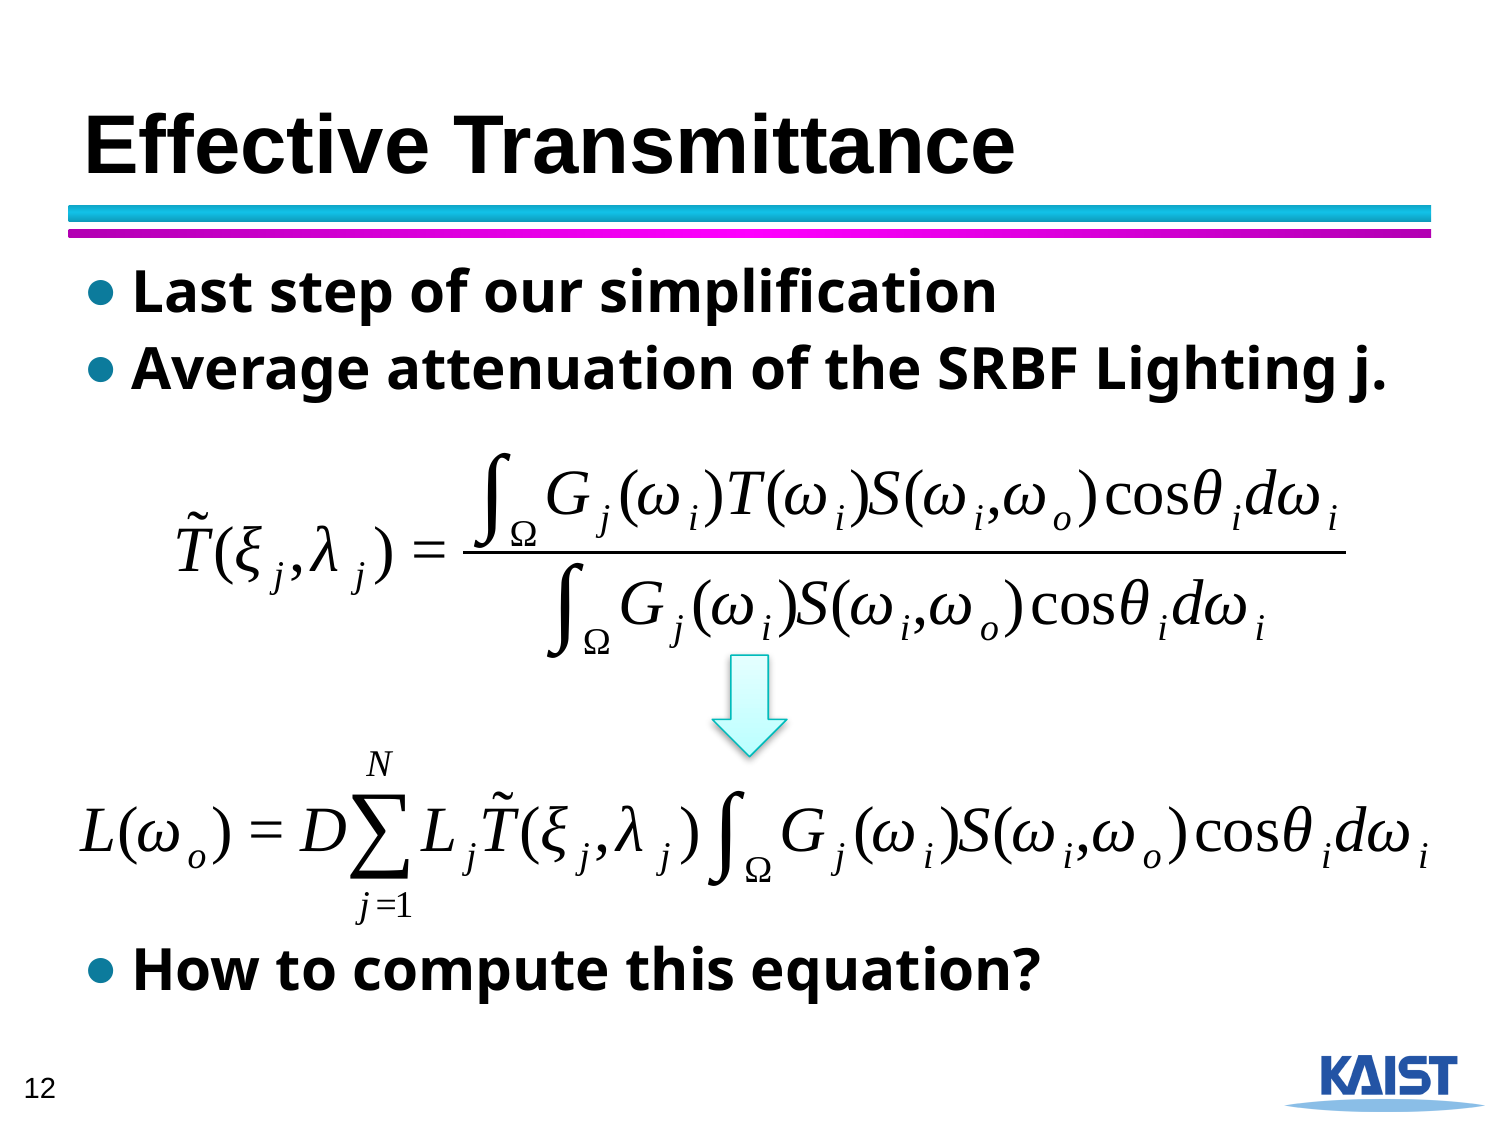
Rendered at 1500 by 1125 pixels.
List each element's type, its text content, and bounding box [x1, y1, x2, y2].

picture [1284, 1055, 1485, 1112]
text_box How to compute this equation? [68, 940, 1434, 1039]
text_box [69, 738, 1435, 933]
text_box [165, 442, 1353, 664]
title Effective Transmittance [68, 48, 1428, 199]
list Last step of our simplification Average attenuation of the SRBF Lighting j. [68, 259, 1434, 460]
text_box [711, 672, 788, 737]
